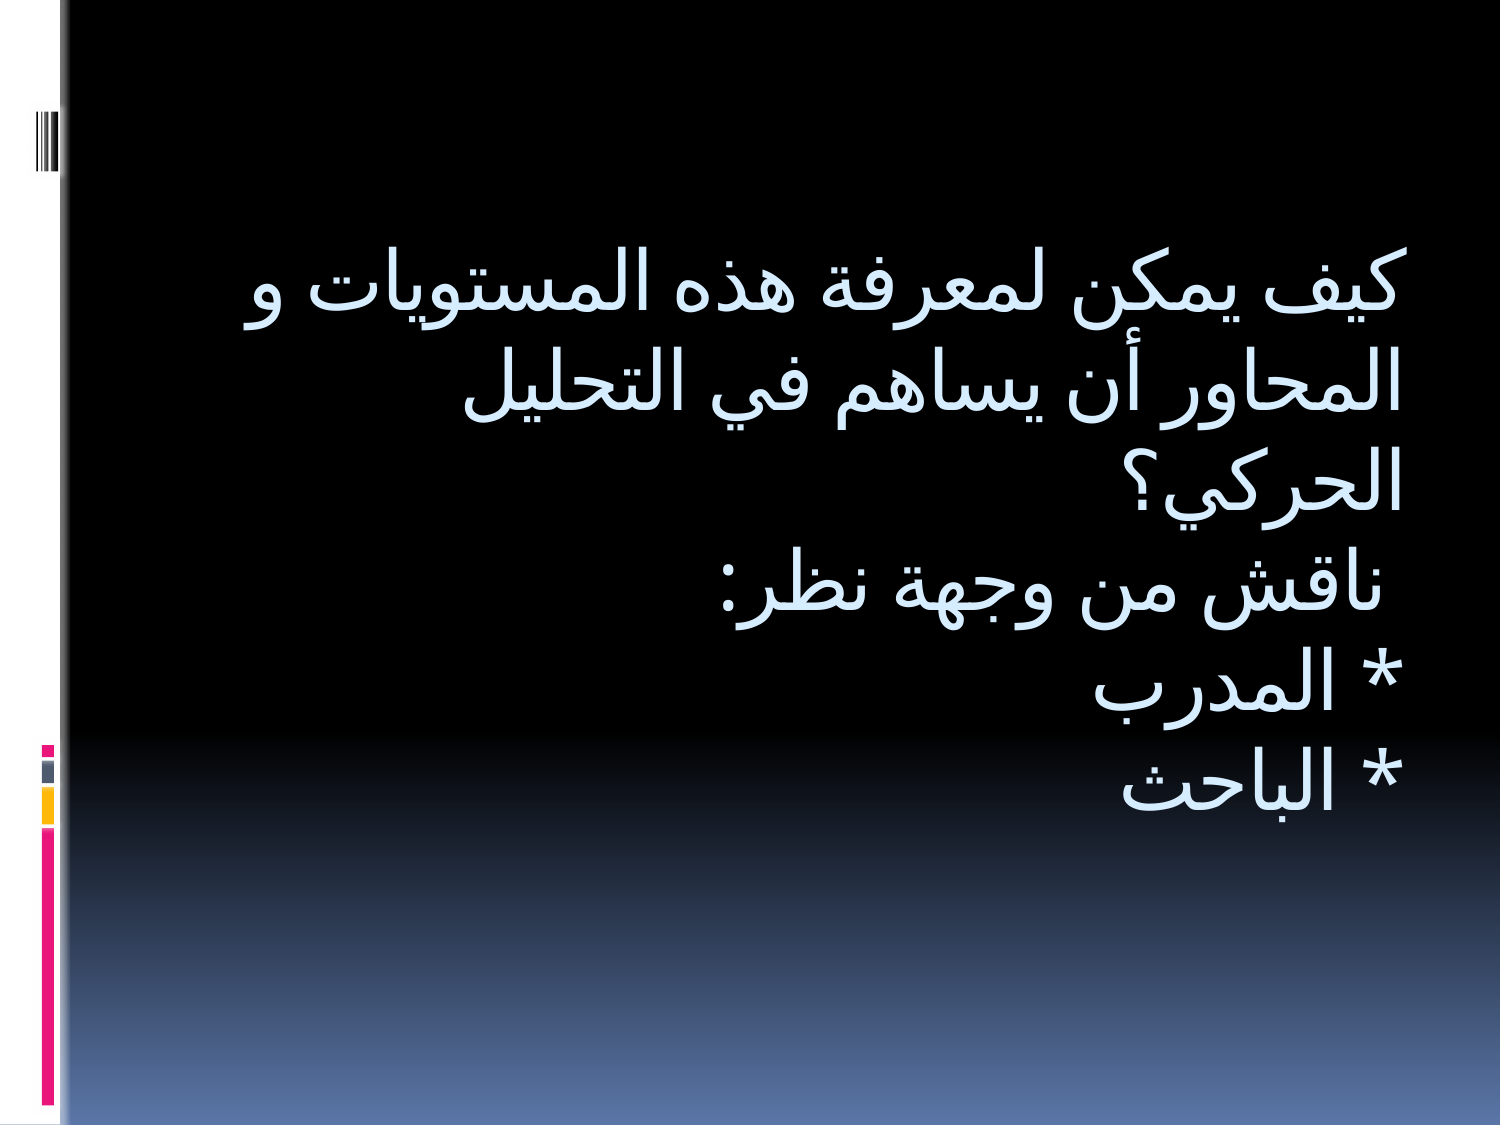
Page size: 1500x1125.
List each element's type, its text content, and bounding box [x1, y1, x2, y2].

title كيف يمكن لمعرفة هذه المستويات و المحاور أن يساهم في التحليل الحركي؟ ناقش من وجهة نظر: * المدرب * الباحث [147, 219, 1423, 917]
